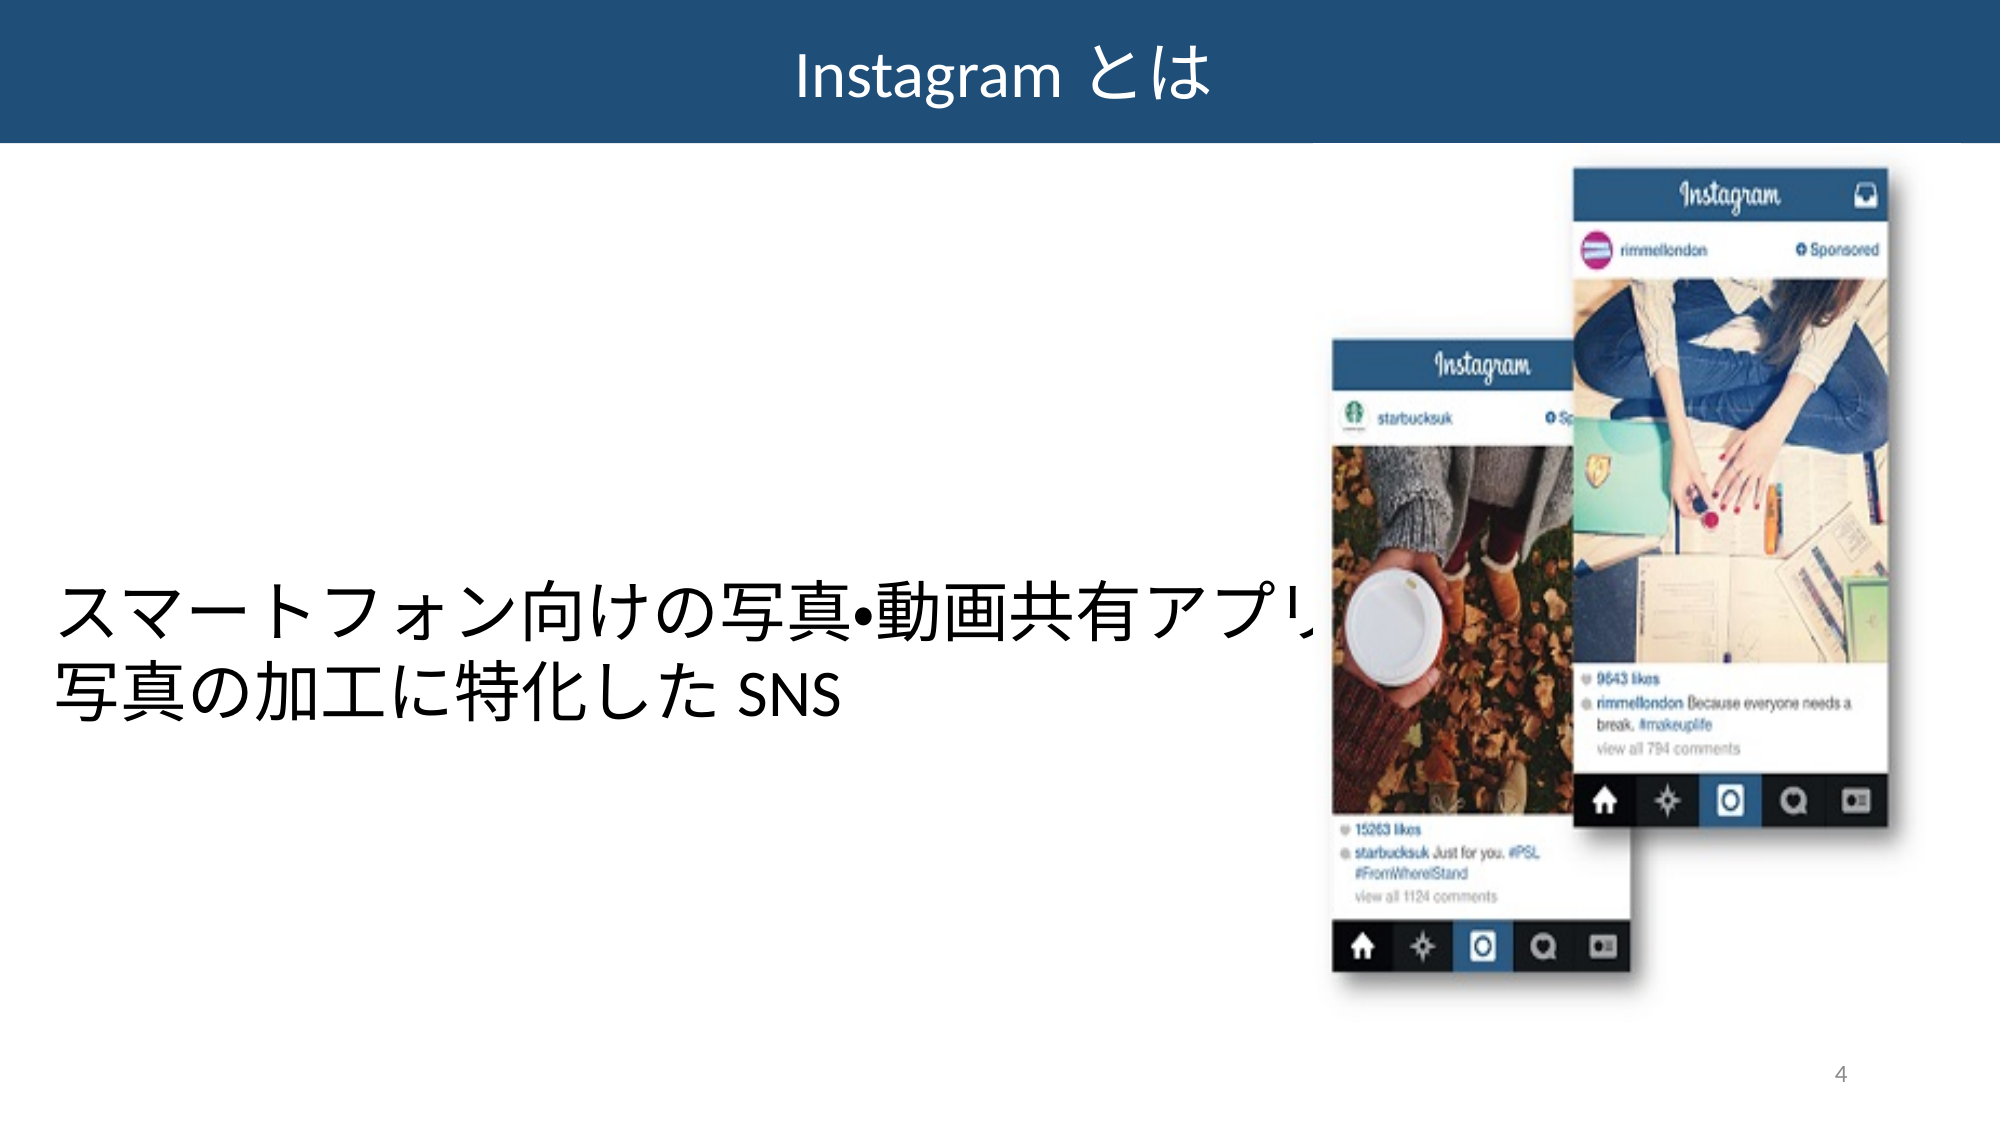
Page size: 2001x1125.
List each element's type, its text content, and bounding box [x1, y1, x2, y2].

slide_number 4 [1412, 1042, 1863, 1103]
text_box [0, 0, 2000, 144]
text_box スマートフォン向けの写真・動画共有アプリで 写真の加工に特化したSNS [39, 562, 1313, 738]
text_box Instagramとは [779, 23, 1348, 119]
picture [1313, 143, 1961, 1024]
